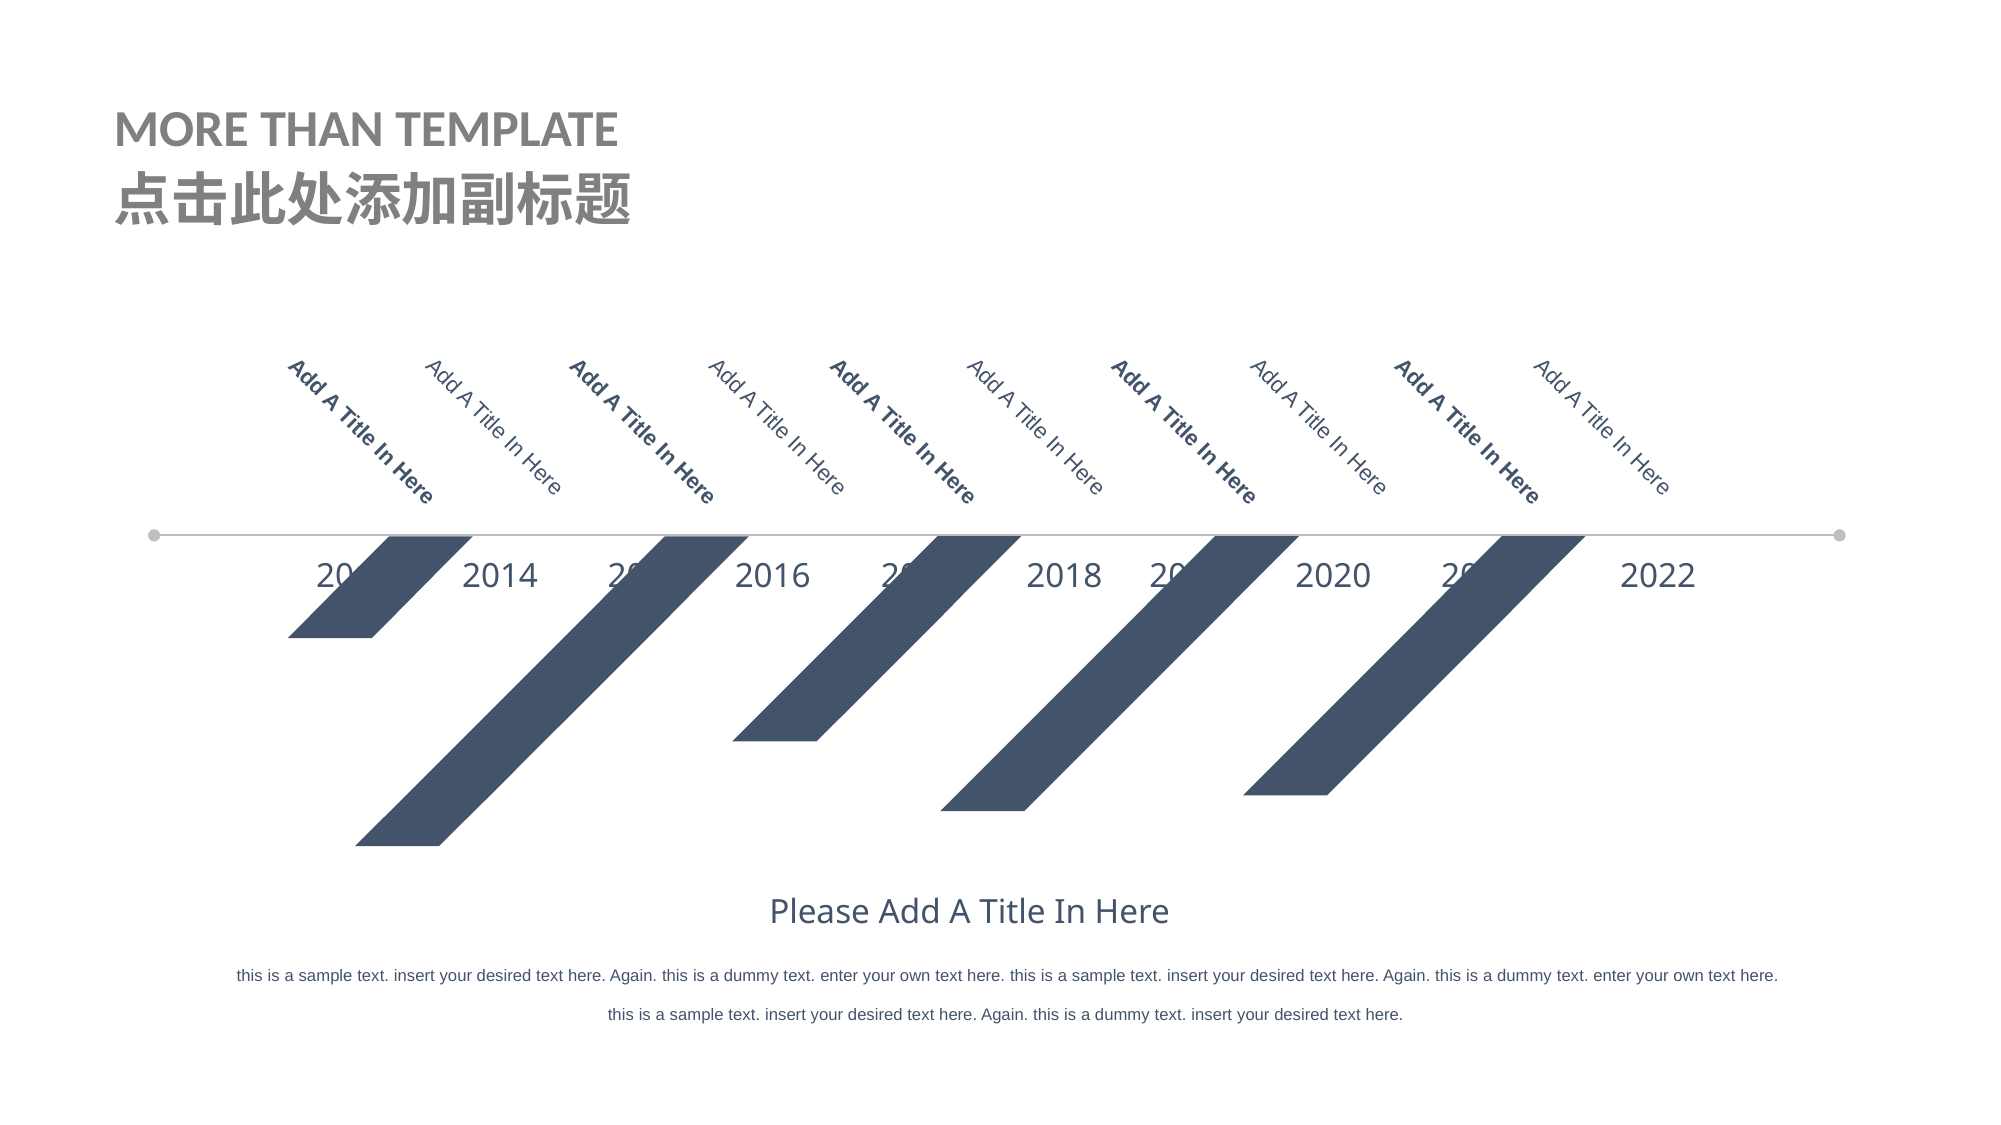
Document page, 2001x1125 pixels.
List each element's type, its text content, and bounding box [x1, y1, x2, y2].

text_box 2013 [301, 547, 408, 602]
text_box 2022 [1605, 547, 1712, 602]
text_box Add A Title In Here [1230, 337, 1433, 540]
text_box MORE THAN TEMPLATE 点击此处添加副标题 [99, 80, 760, 240]
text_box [211, 883, 1807, 1034]
text_box 2016 [720, 547, 826, 602]
text_box Add A Title In Here [405, 337, 608, 540]
text_box Add A Title In Here [268, 337, 471, 540]
text_box Add A Title In Here [810, 337, 1013, 540]
text_box [147, 529, 437, 542]
text_box Add A Title In Here [549, 337, 752, 540]
text_box Add A Title In Here [689, 337, 892, 540]
text_box 2020 [1280, 547, 1387, 602]
text_box 2021 [1426, 547, 1533, 602]
text_box Add A Title In Here [947, 337, 1150, 540]
text_box Add A Title In Here [1091, 337, 1294, 540]
text_box [729, 602, 958, 743]
text_box 2018 [1011, 547, 1118, 602]
text_box [1240, 602, 1522, 797]
text_box 2015 [593, 547, 699, 602]
text_box [285, 535, 476, 640]
text_box 2019 [1134, 547, 1241, 602]
text_box Add A Title In Here [1514, 337, 1717, 540]
text_box 2014 [447, 547, 553, 602]
text_box [652, 535, 752, 588]
text_box [925, 535, 1024, 587]
text_box [1202, 535, 1302, 596]
text_box [937, 602, 1235, 813]
text_box 2017 [865, 547, 972, 602]
text_box [352, 602, 685, 848]
text_box [1489, 535, 1588, 591]
text_box Add A Title In Here [1374, 337, 1577, 540]
text_box [1693, 529, 1846, 542]
